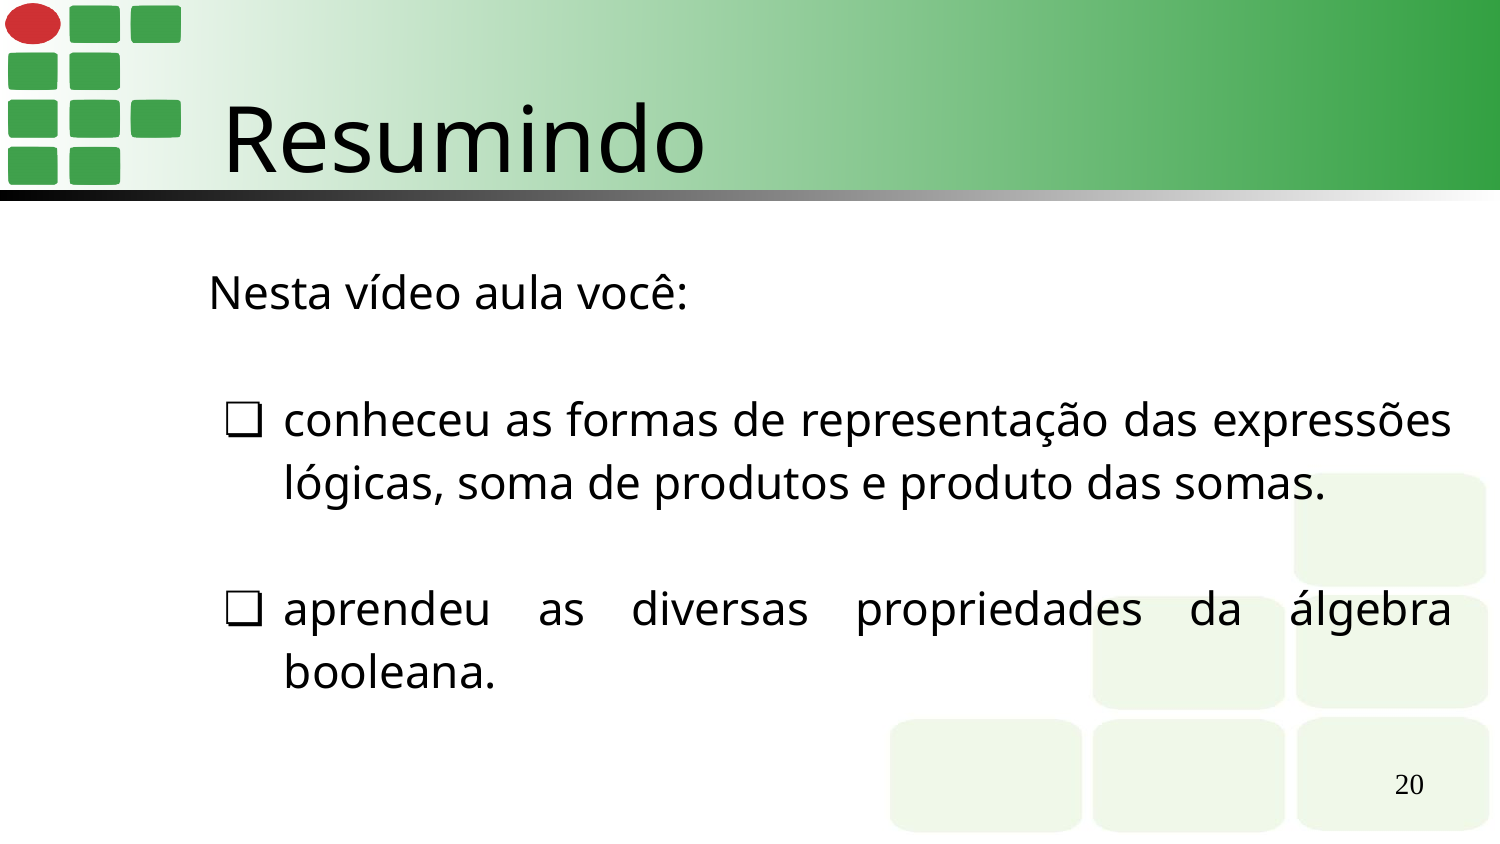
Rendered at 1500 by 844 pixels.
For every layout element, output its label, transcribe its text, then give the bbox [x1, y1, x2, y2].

text_box Nesta vídeo aula você: conheceu as formas de representação das expressões lógicas, soma de produtos e produto das somas. aprendeu as diversas propriedades da álgebra booleana. [193, 248, 1469, 769]
picture [803, 441, 1495, 835]
text_box Resumindo [206, 26, 1468, 207]
slide_number ‹#› [1075, 769, 1425, 827]
picture [5, 3, 181, 185]
